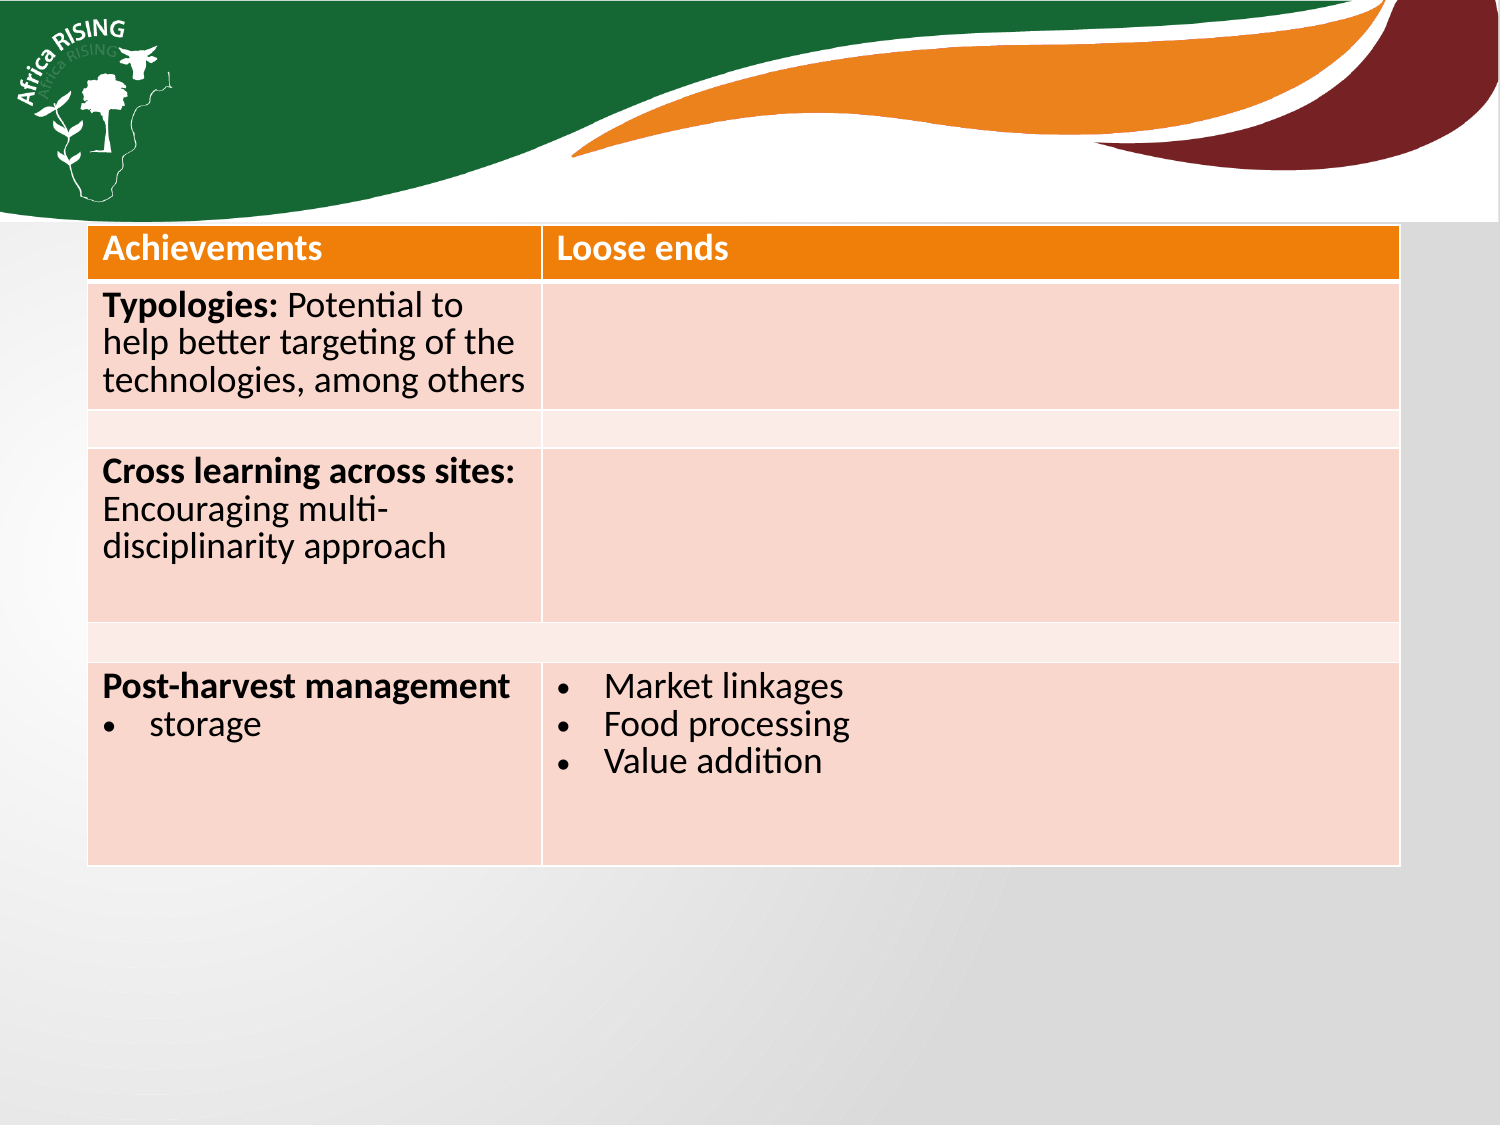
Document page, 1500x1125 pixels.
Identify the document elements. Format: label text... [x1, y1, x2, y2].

table_cell [543, 284, 1399, 409]
picture [0, 0, 1499, 222]
table_cell [88, 411, 541, 447]
table_cell Cross learning across sites: Encouraging multi-disciplinarity approach [88, 449, 541, 622]
table_cell Market linkages Food processing Value addition [543, 663, 1399, 865]
table_cell Post-harvest management storage [88, 663, 541, 865]
table_cell [88, 623, 1399, 662]
table_cell Typologies: Potential to help better targeting of the technologies, among others [88, 284, 541, 409]
table_header Achievements [88, 226, 541, 279]
table_cell [543, 411, 1399, 447]
table_header Loose ends [543, 226, 1399, 279]
table_cell [543, 449, 1399, 622]
